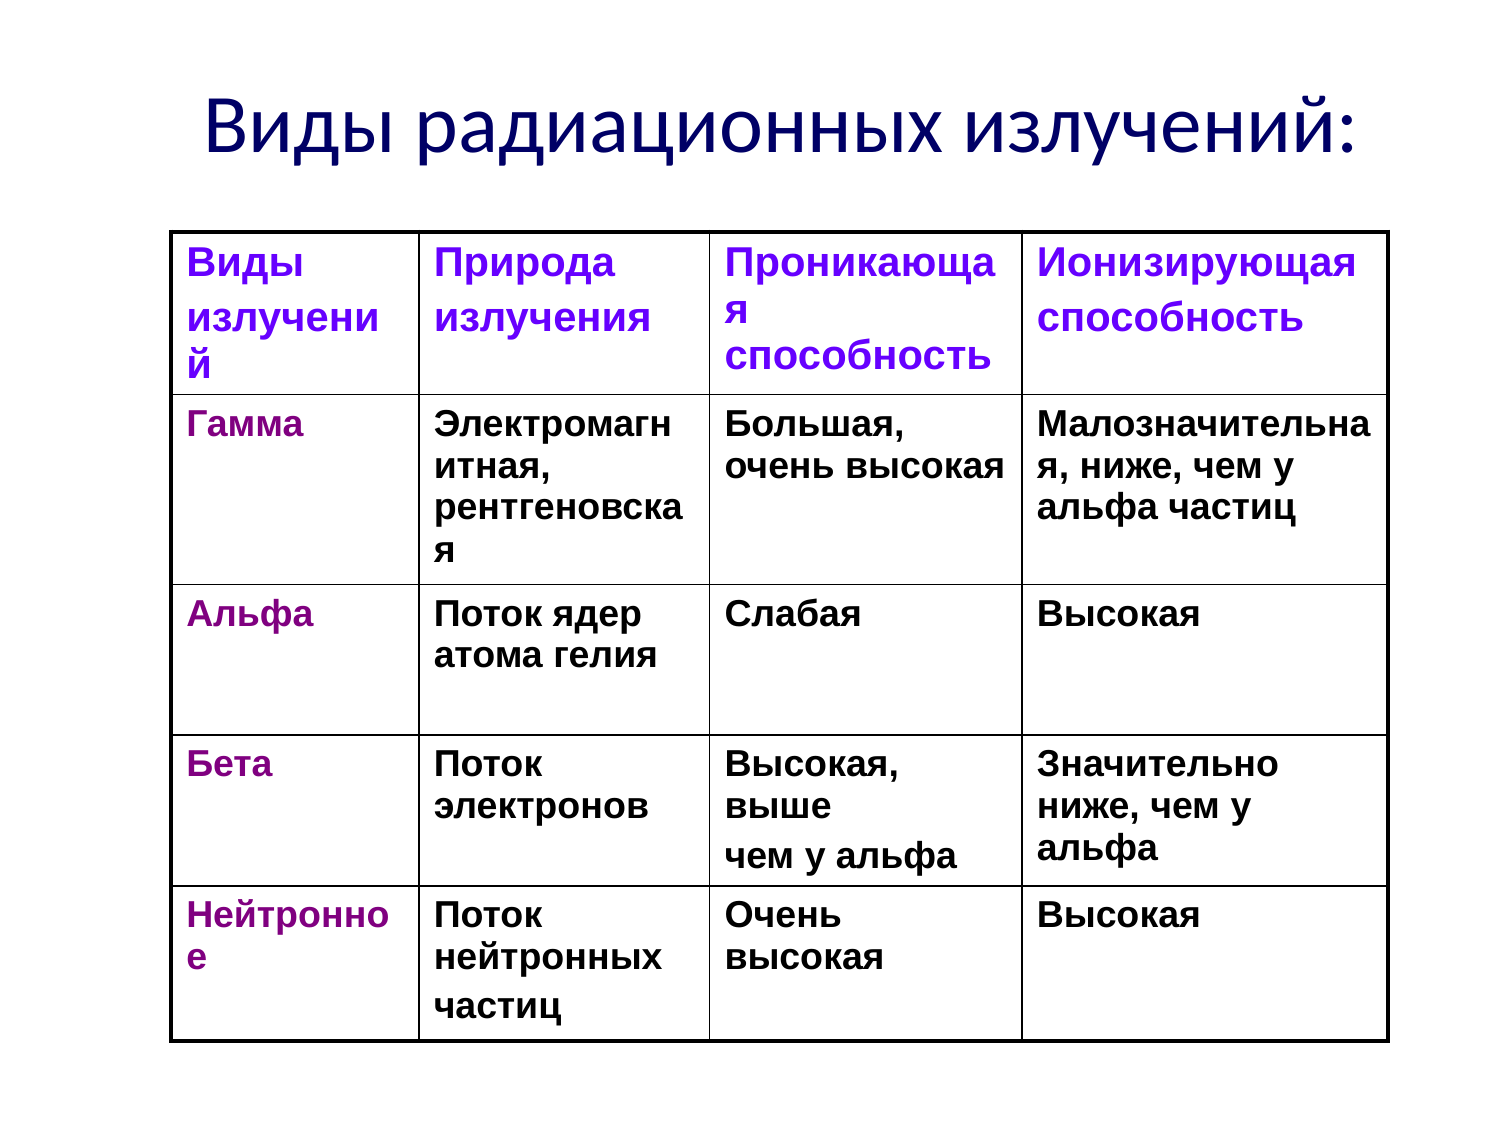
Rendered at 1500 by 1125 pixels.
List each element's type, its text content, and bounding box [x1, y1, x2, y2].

table_header Природа излучения [420, 234, 709, 394]
table_header Виды излучений [173, 234, 418, 394]
table_cell Поток ядер атома гелия [420, 585, 709, 734]
table_cell Поток нейтронных частиц [420, 887, 709, 1039]
table_cell Бета [173, 736, 418, 885]
table_cell Малозначительная, ниже, чем у альфа частиц [1023, 395, 1386, 584]
table_cell Гамма [173, 395, 418, 584]
table_cell Высокая [1023, 585, 1386, 734]
table_cell Высокая [1023, 887, 1386, 1039]
table_cell Большая, очень высокая [710, 395, 1021, 584]
table_cell Альфа [173, 585, 418, 734]
table_header Ионизирующая способность [1023, 234, 1386, 394]
table_cell Высокая, выше чем у альфа [710, 736, 1021, 885]
table_cell Слабая [710, 585, 1021, 734]
table_cell Значительно ниже, чем у альфа [1023, 736, 1386, 885]
table_cell Электромагнитная, рентгеновская [420, 395, 709, 584]
table_cell Поток электронов [420, 736, 709, 885]
table_cell Нейтронное [173, 887, 418, 1039]
table_header Проникающая способность [710, 234, 1021, 394]
title Виды радиационных излучений: [88, 54, 1475, 185]
table_cell Очень высокая [710, 887, 1021, 1039]
